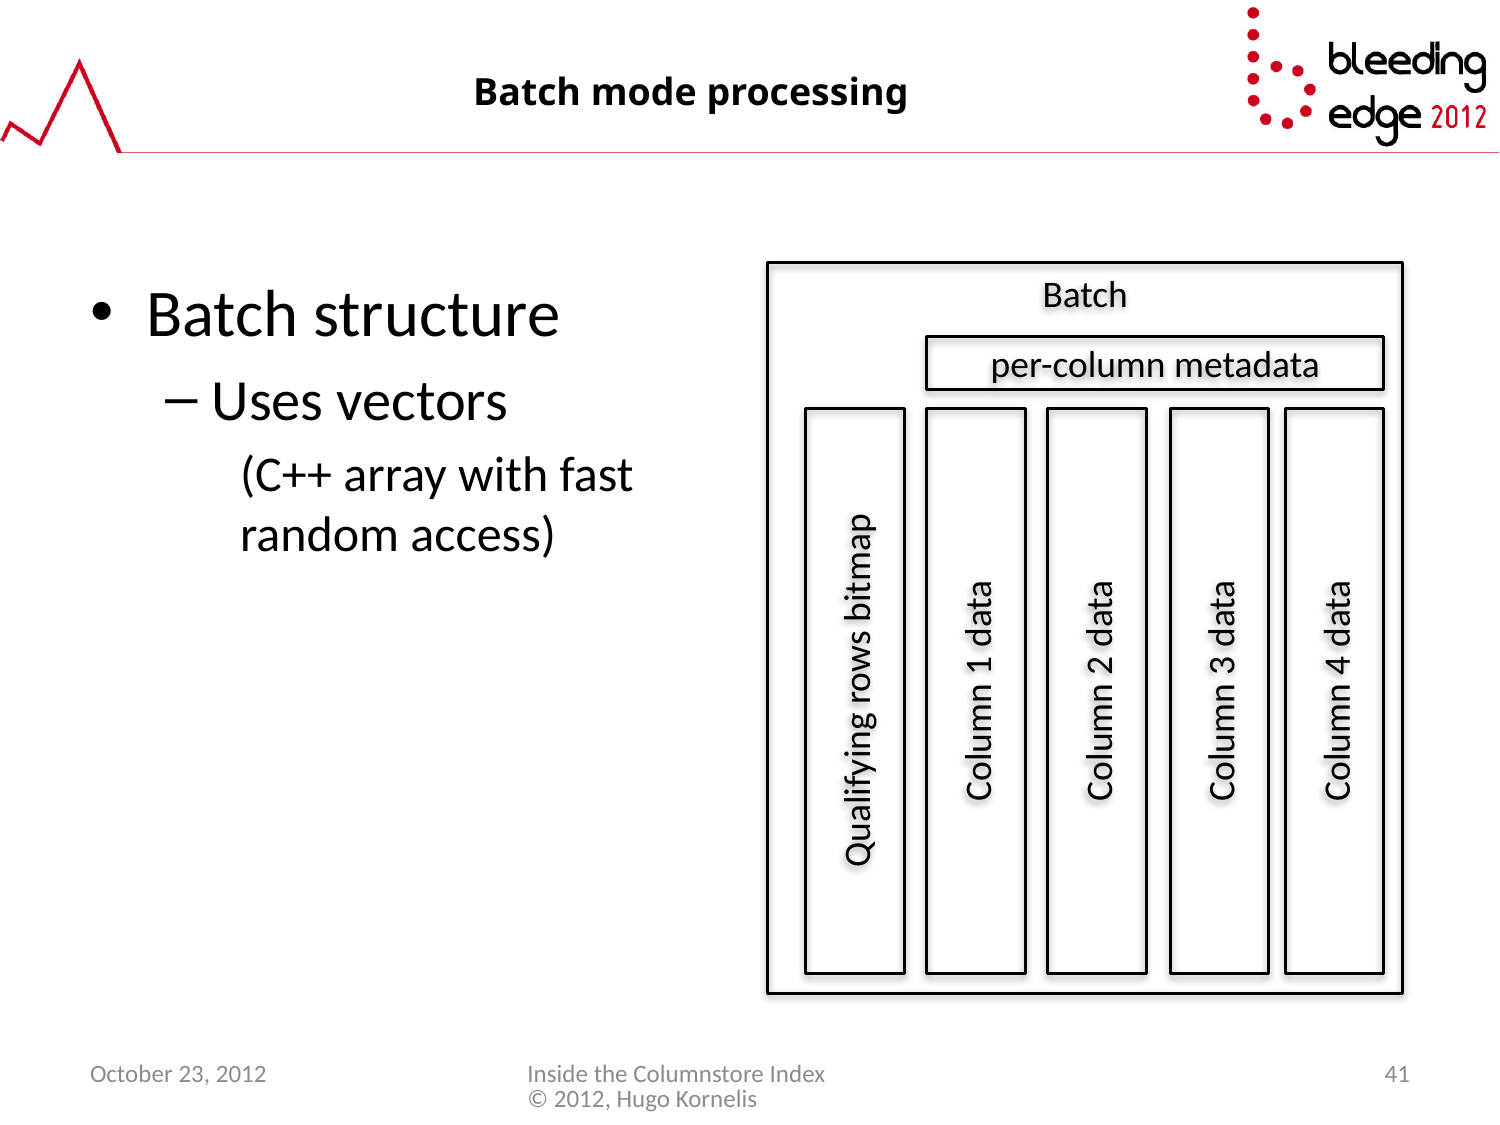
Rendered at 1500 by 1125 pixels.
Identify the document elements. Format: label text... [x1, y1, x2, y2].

list Batch structure Uses vectors (C++ array with fast random access) [75, 262, 710, 1005]
picture [0, 1, 1500, 153]
text_box Batch [767, 262, 1404, 994]
slide_number 41 [1074, 1042, 1425, 1103]
text_box Column 1 data [926, 408, 1026, 974]
footer Inside the Columnstore Index © 2012, Hugo Kornelis [512, 1042, 988, 1103]
text_box per-column metadata [926, 336, 1385, 390]
text_box Qualifying rows bitmap [805, 408, 905, 974]
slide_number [75, 1042, 425, 1103]
text_box Column 3 data [1169, 408, 1269, 974]
text_box Column 4 data [1285, 408, 1385, 974]
text_box Column 2 data [1047, 408, 1147, 974]
title Batch mode processing [162, 60, 1220, 122]
